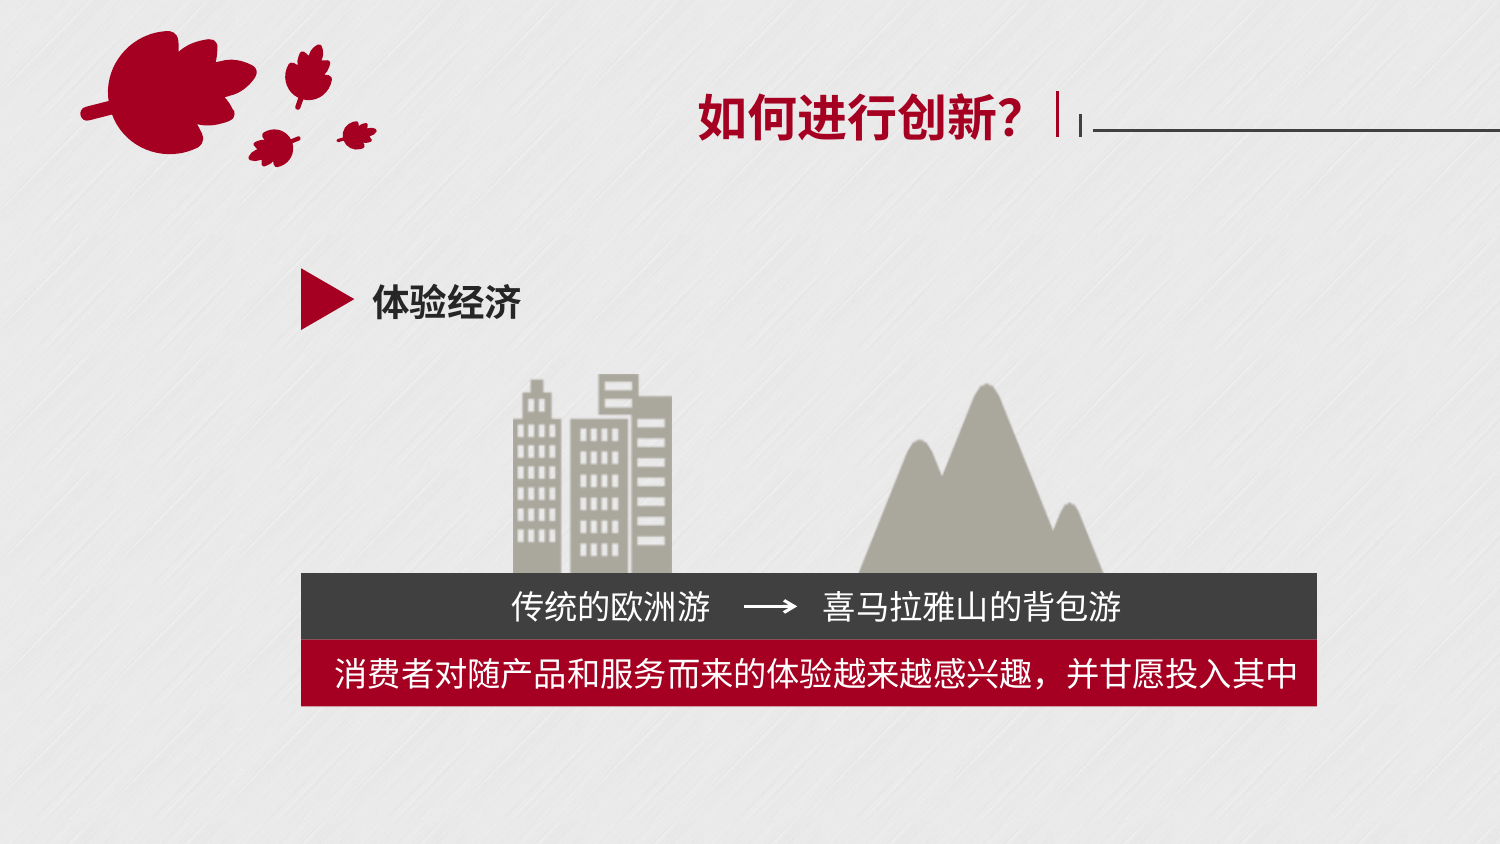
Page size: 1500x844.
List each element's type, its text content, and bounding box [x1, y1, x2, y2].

text_box 消费者对随产品和服务而来的体验越来越感兴趣，并甘愿投入其中 [299, 638, 1319, 709]
text_box [299, 266, 357, 332]
text_box 体验经济 [357, 271, 804, 332]
text_box 如何进行创新？ [682, 79, 1069, 154]
text_box [285, 44, 332, 110]
text_box [80, 31, 257, 155]
picture [0, 0, 1500, 844]
text_box [248, 129, 301, 168]
text_box [336, 121, 377, 150]
text_box 传统的欧洲游 喜马拉雅山的背包游 [299, 571, 1319, 638]
